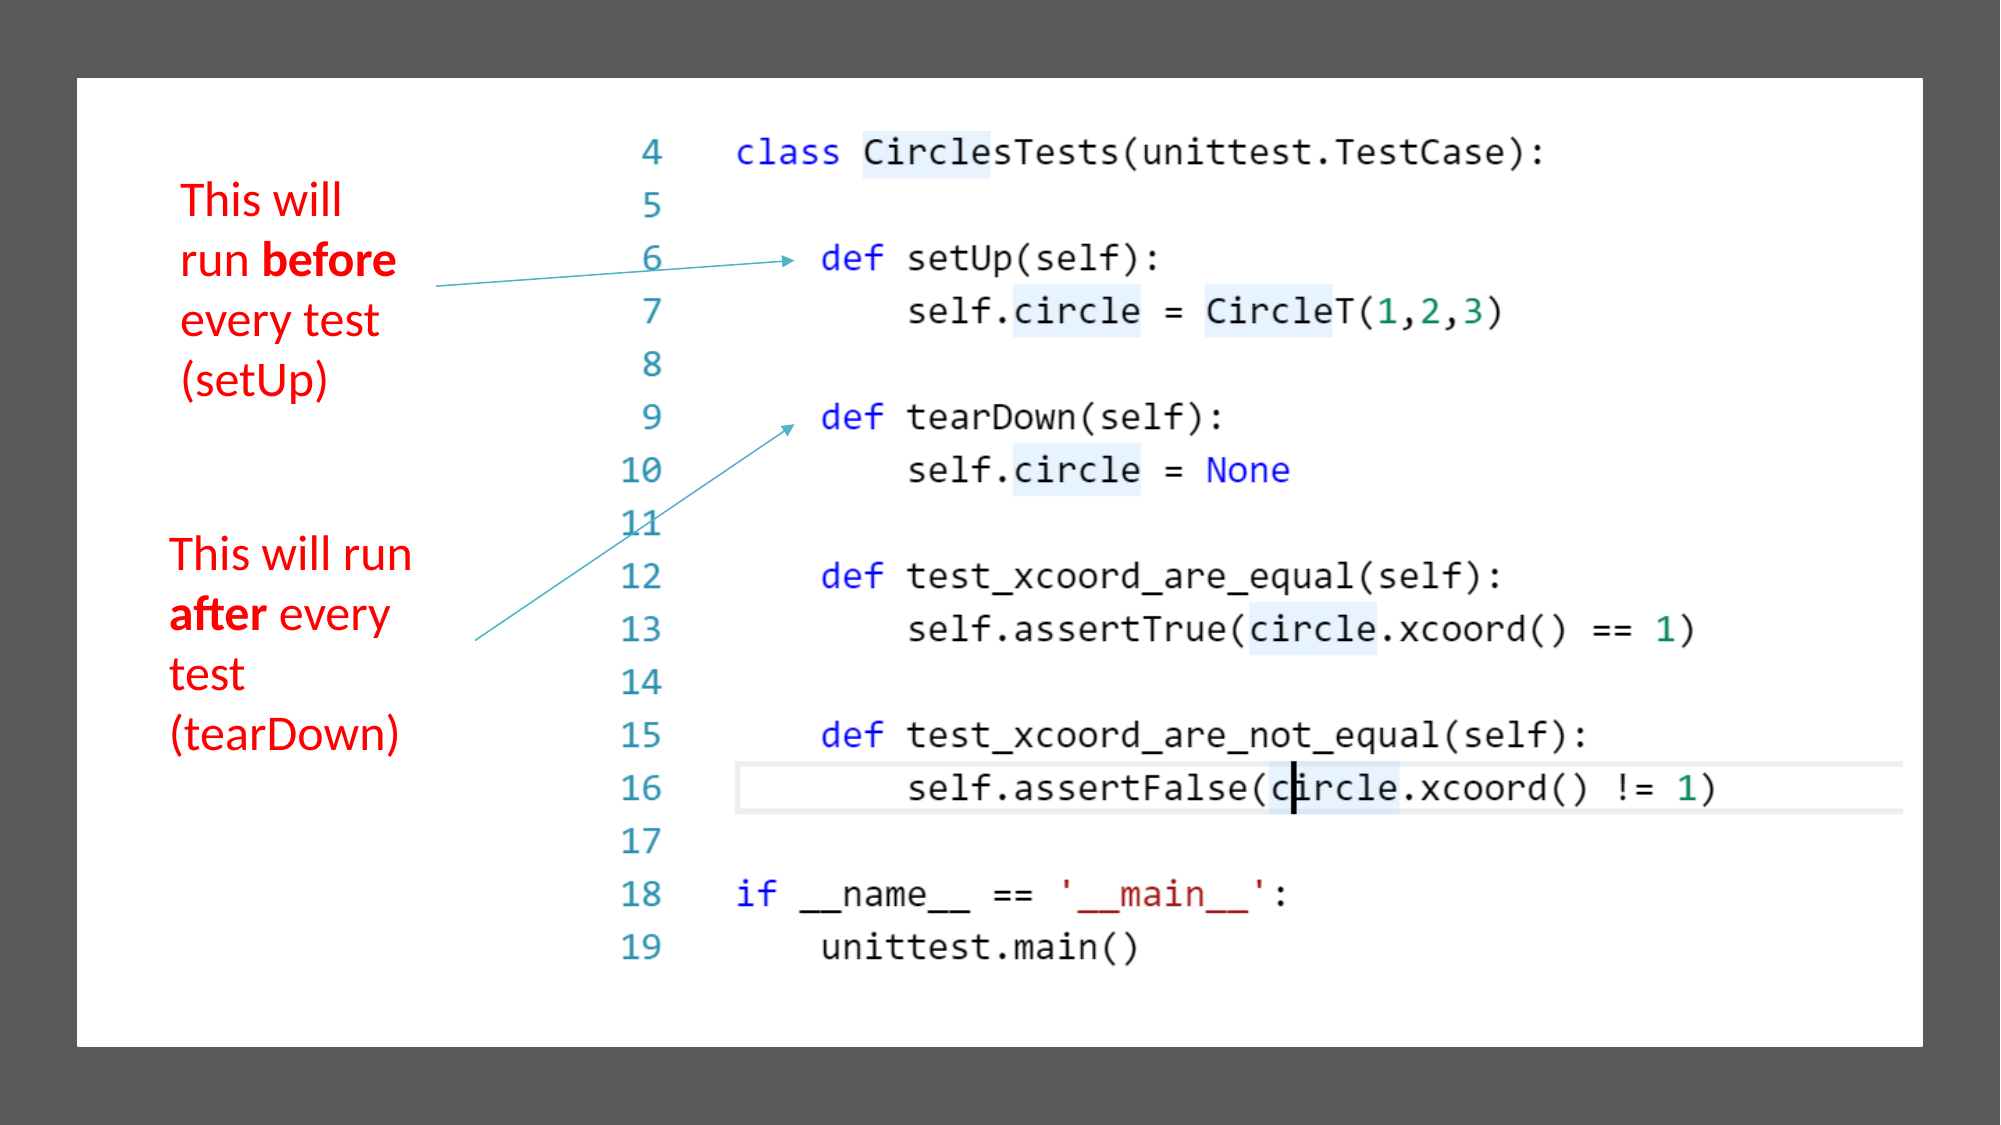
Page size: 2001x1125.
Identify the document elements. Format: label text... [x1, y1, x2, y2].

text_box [436, 260, 795, 288]
picture [577, 131, 1904, 997]
text_box [0, 0, 2000, 1125]
text_box This will run before every test (setUp) [165, 158, 437, 414]
text_box This will run after every test (tearDown) [154, 513, 475, 768]
text_box [77, 78, 1923, 1047]
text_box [474, 423, 795, 643]
